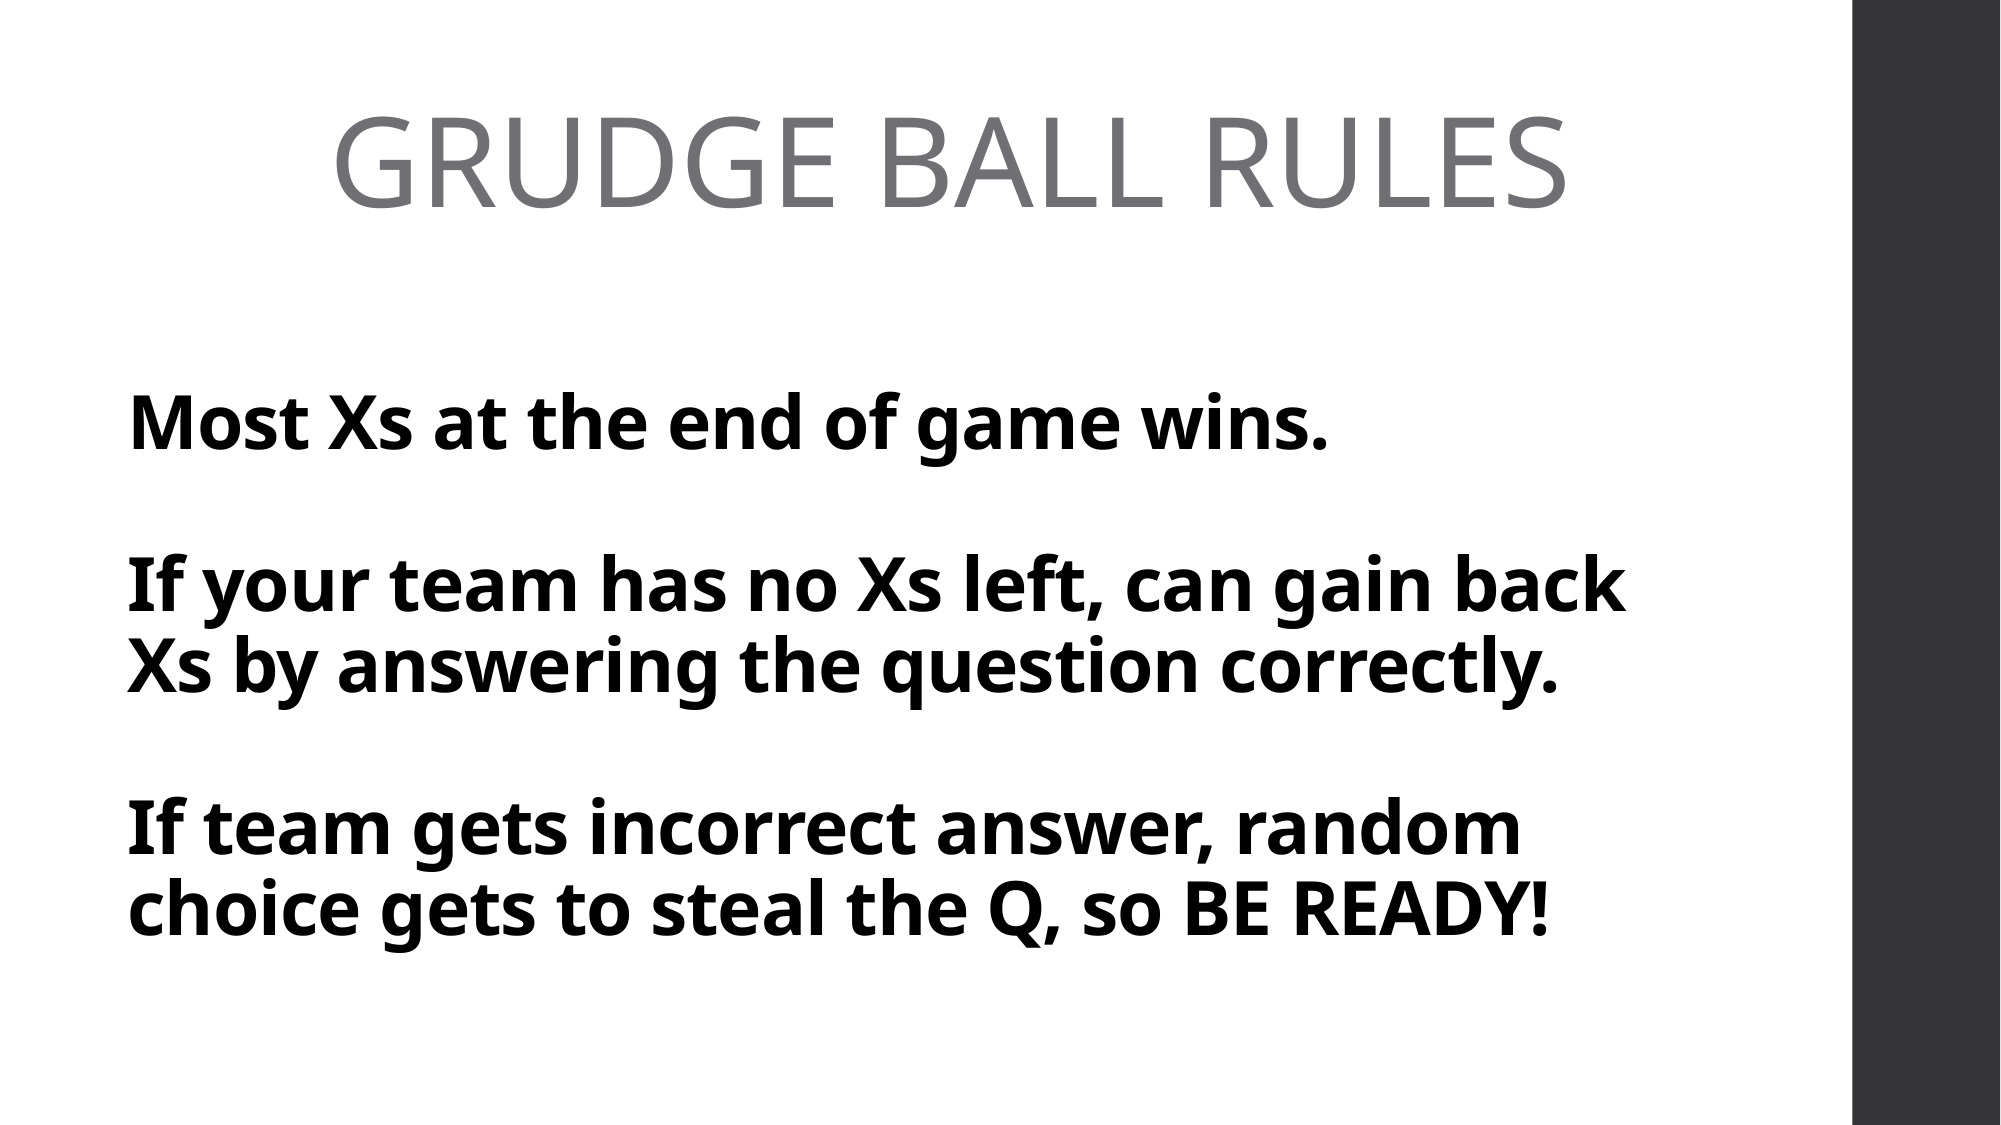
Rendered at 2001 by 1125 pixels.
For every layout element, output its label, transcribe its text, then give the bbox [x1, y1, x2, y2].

title Most Xs at the end of game wins. If your team has no Xs left, can gain back Xs by answering the question correctly. If team gets incorrect answer, random choice gets to steal the Q, so BE READY! [0, 358, 1706, 960]
text_box Grudge Ball Rules [97, 0, 1804, 359]
